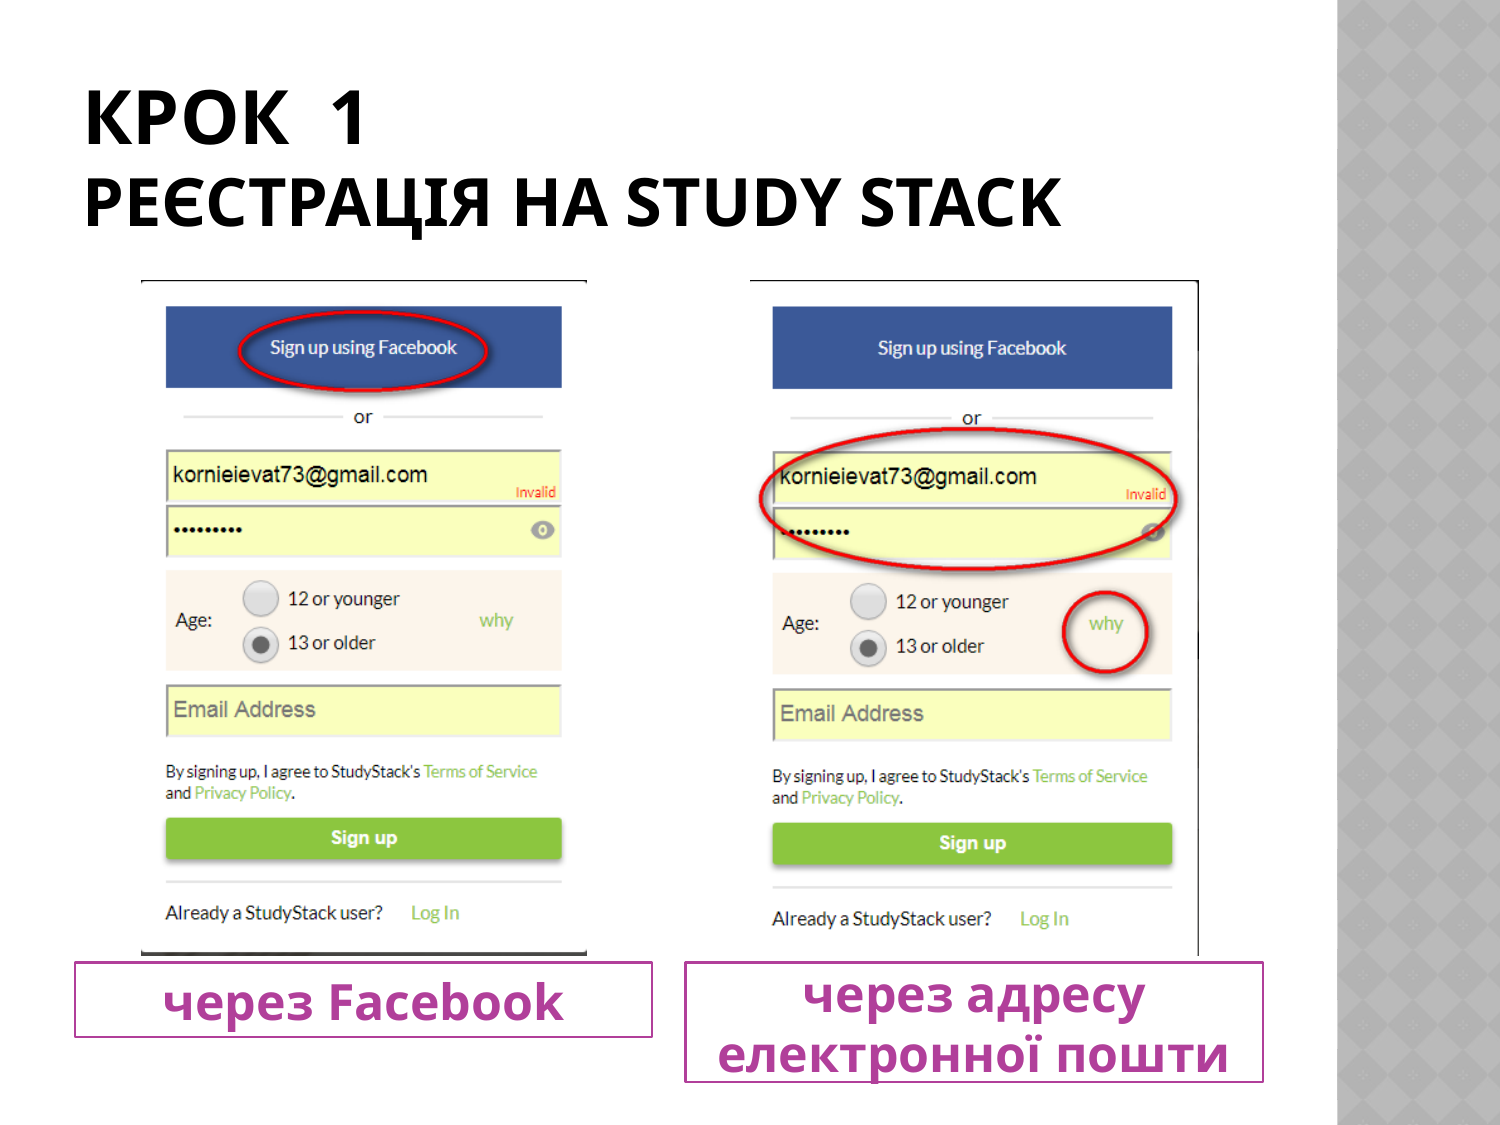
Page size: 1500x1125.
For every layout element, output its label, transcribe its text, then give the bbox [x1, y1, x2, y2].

title Крок 1 Реєстрація на study stack [75, 52, 1263, 240]
list через Facebook [74, 961, 653, 1038]
list через адресу електронної пошти [684, 961, 1264, 1083]
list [140, 280, 587, 957]
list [749, 280, 1199, 957]
